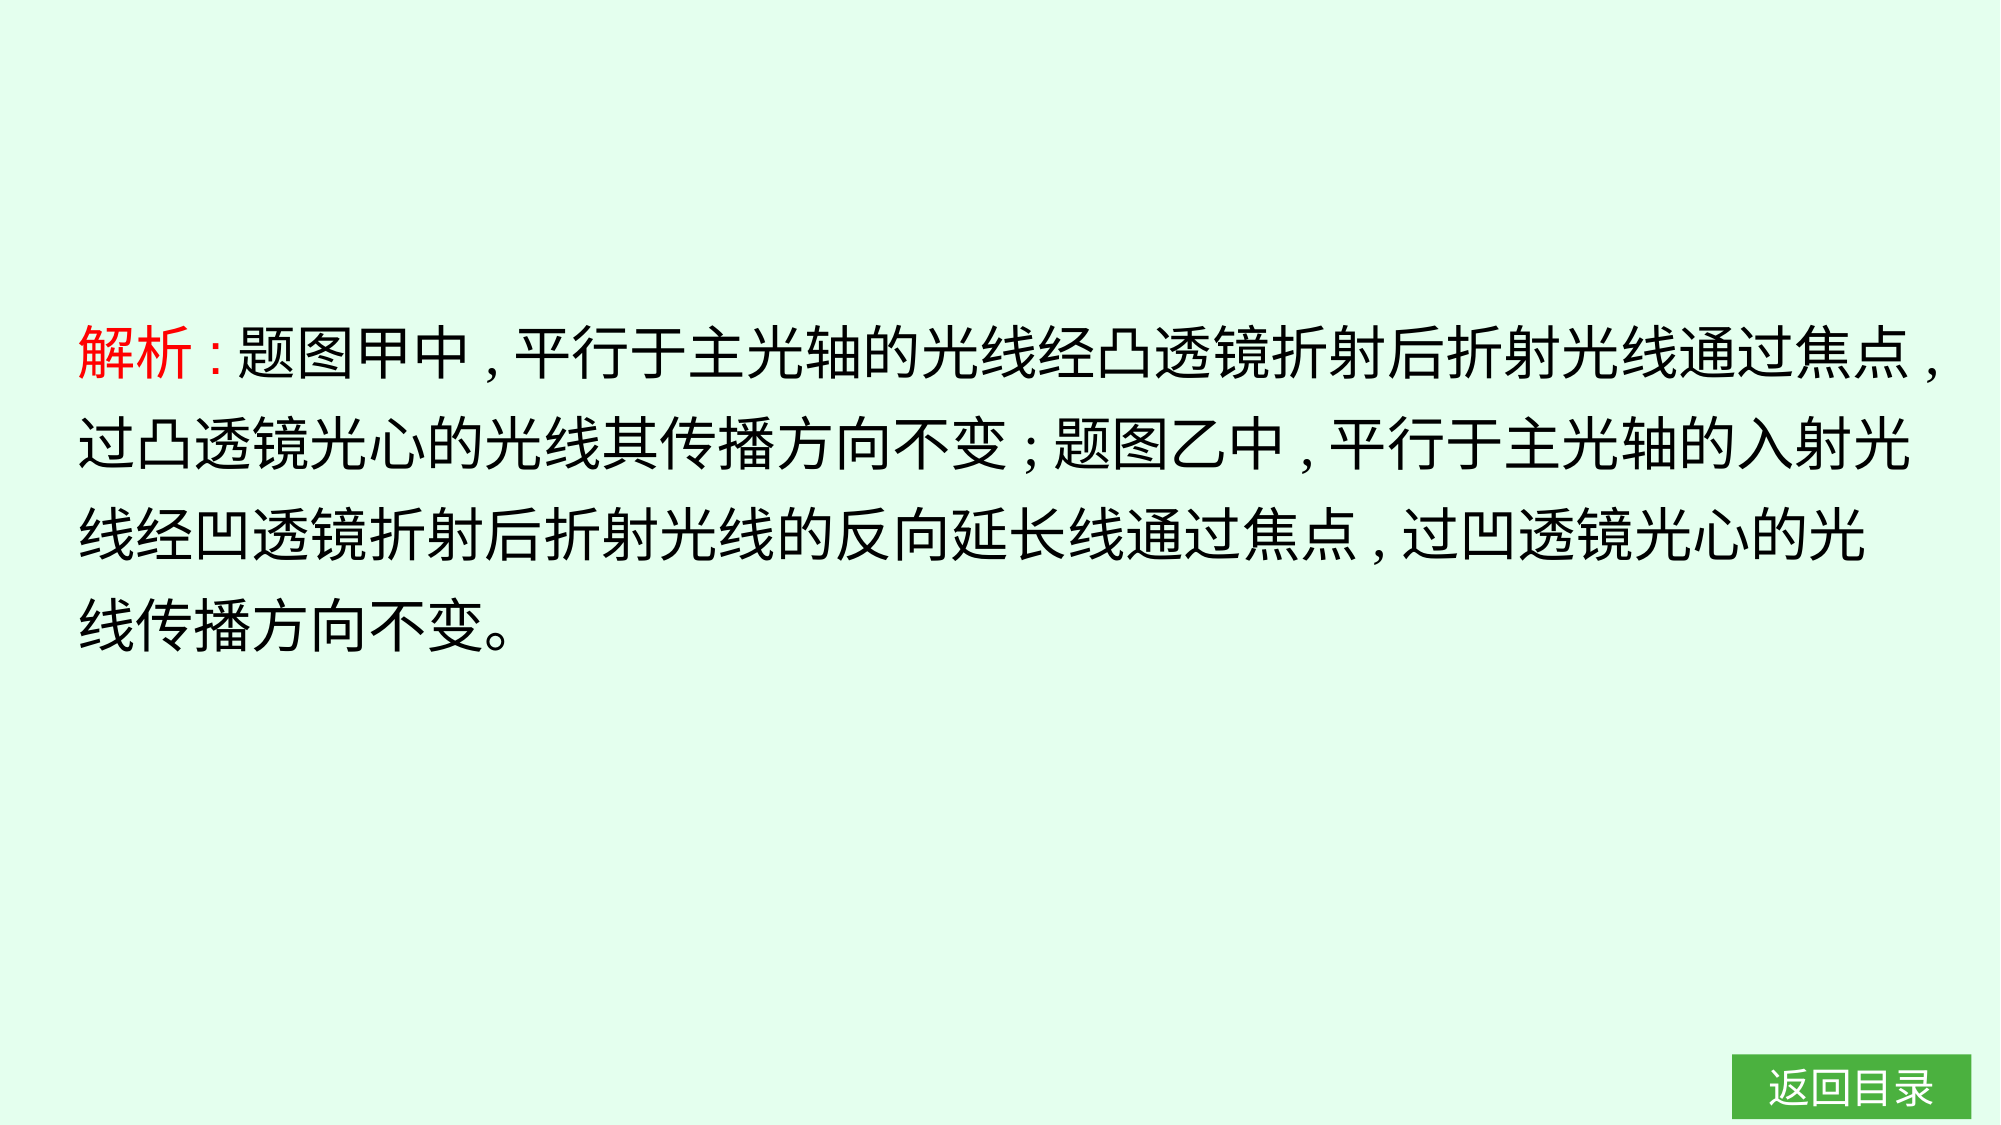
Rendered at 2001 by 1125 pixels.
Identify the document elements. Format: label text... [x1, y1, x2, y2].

text_box 解析:题图甲中,平行于主光轴的光线经凸透镜折射后折射光线通过焦点,过凸透镜光心的光线其传播方向不变;题图乙中,平行于主光轴的入射光线经凹透镜折射后折射光线的反向延长线通过焦点,过凹透镜光心的光线传播方向不变。 [62, 288, 1938, 667]
